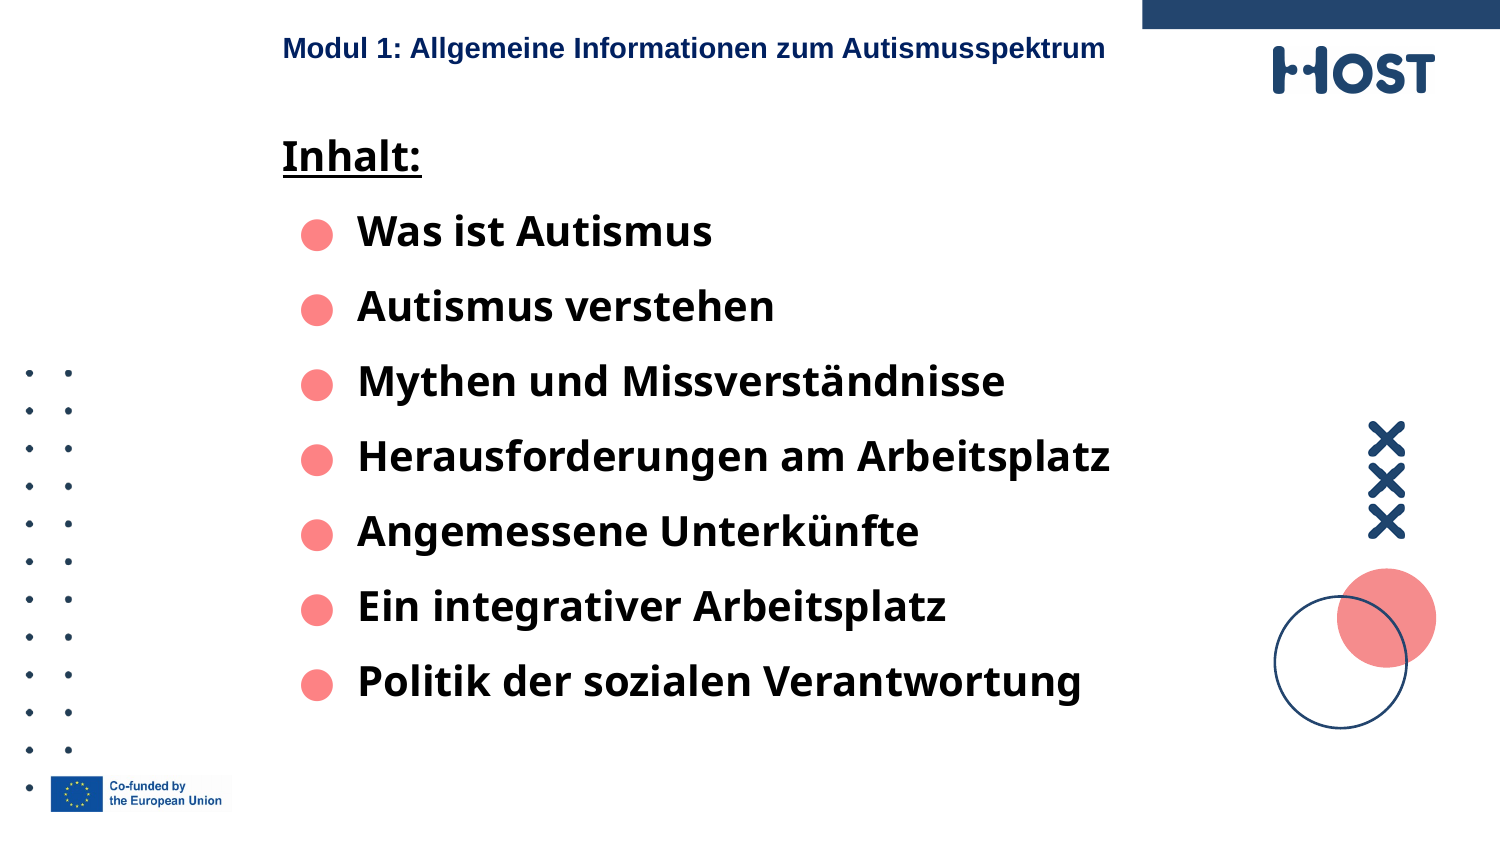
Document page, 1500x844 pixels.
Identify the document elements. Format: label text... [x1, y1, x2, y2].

picture [1368, 421, 1405, 539]
text_box Modul 1: Allgemeine Informationen zum Autismusspektrum [267, 10, 1135, 68]
text_box Inhalt: Was ist Autismus Autismus verstehen Mythen und Missverständnisse Herausforderungen am Arbeitsplatz Angemessene Unterkünfte Ein integrativer Arbeitsplatz Politik der sozialen Verantwortung [267, 90, 1233, 788]
picture [0, 370, 233, 812]
picture [1273, 46, 1435, 94]
